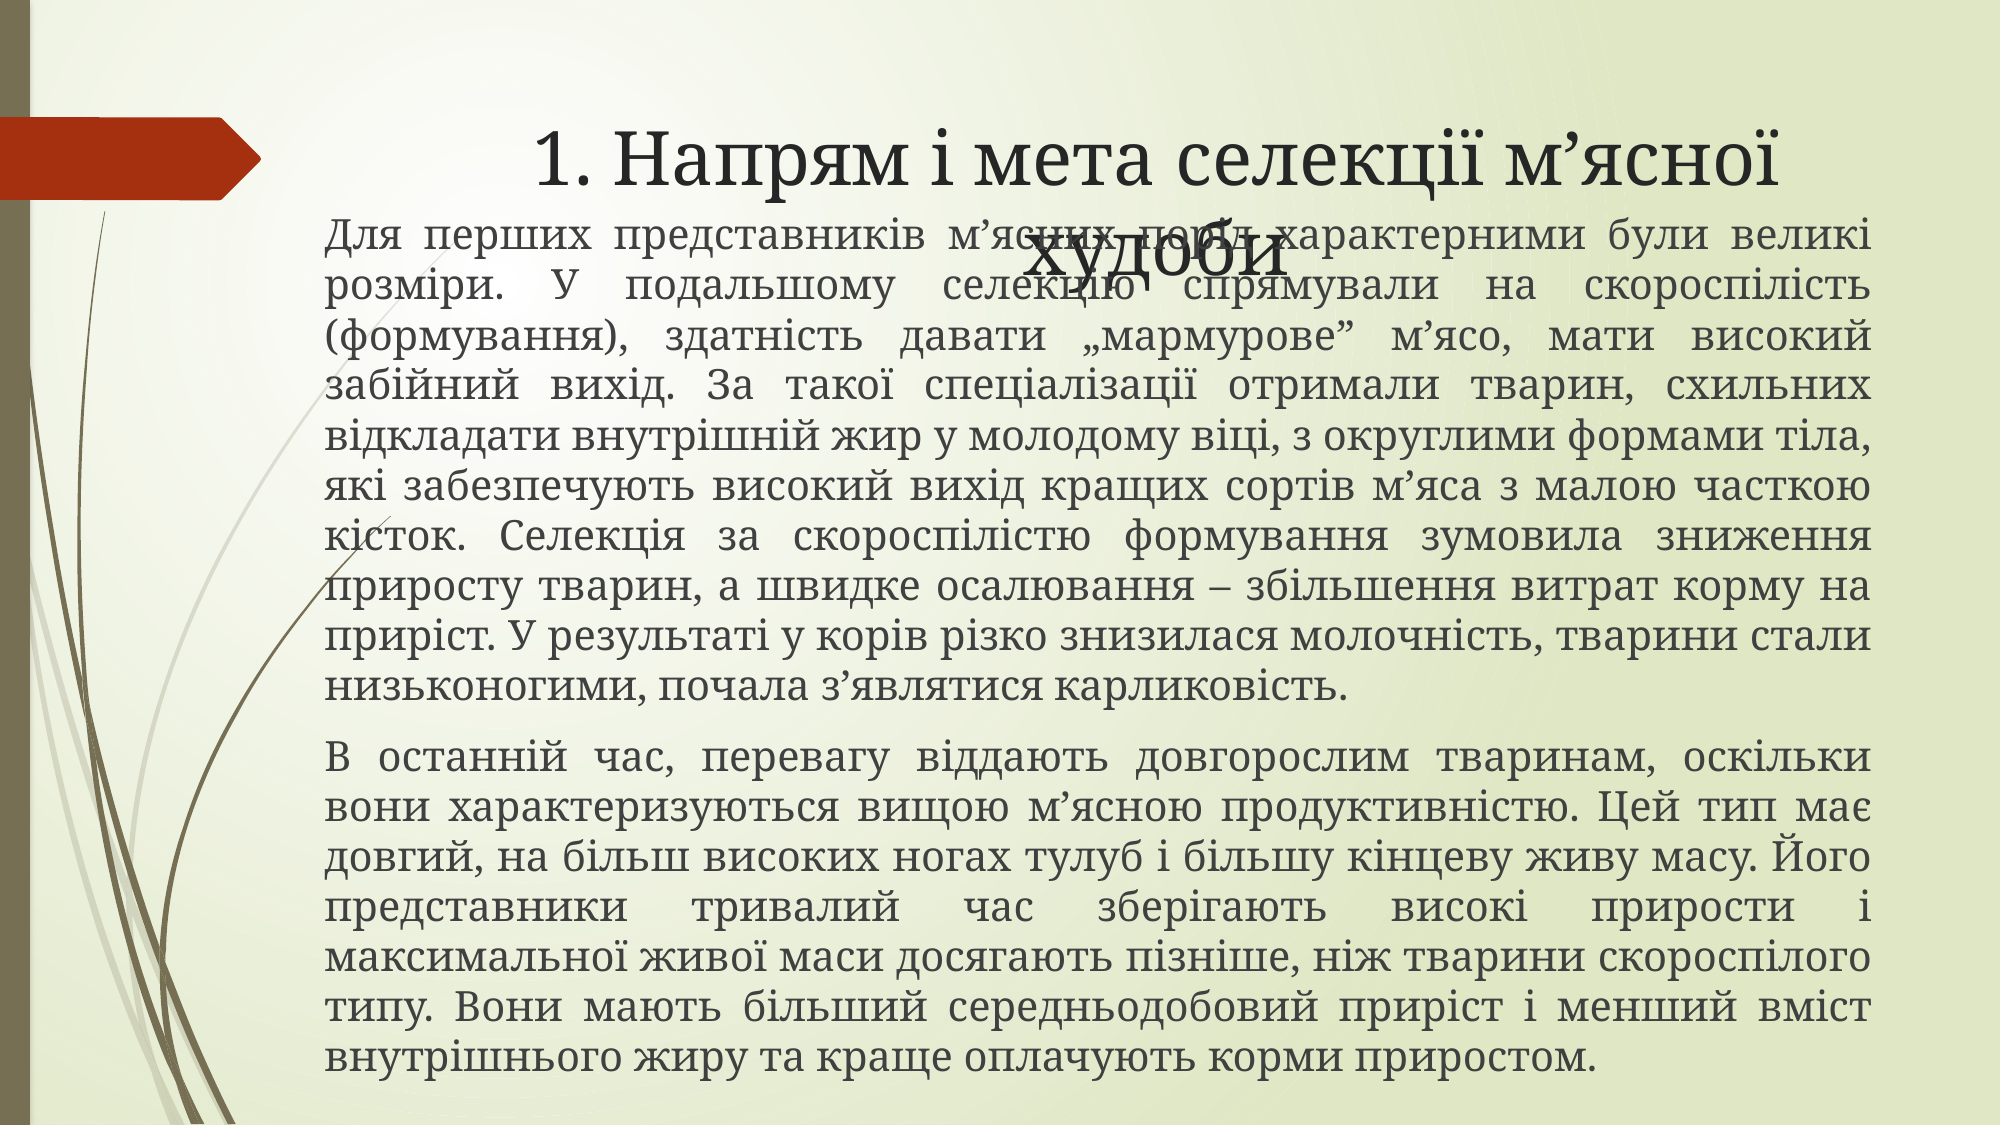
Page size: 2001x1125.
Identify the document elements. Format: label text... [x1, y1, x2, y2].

list Для перших представників м’ясних порід характерними були великі розміри. У подальшому селекцію спрямували на скороспілість (формування), здатність давати „мармурове” м’ясо, мати високий забійний вихід. За такої спеціалізації отримали тварин, схильних відкладати внутрішній жир у молодому віці, з округлими формами тіла, які забезпечують високий вихід кращих сортів м’яса з малою часткою кісток. Селекція за скороспілістю формування зумовила зниження приросту тварин, а швидке осалювання – збільшення витрат корму на приріст. У результаті у корів різко знизилася молочність, тварини стали низьконогими, почала з’являтися карликовість. В останній час, перевагу віддають довгорослим тваринам, оскільки вони характеризуються вищою м’ясною продуктивністю. Цей тип має довгий, на більш високих ногах тулуб і більшу кінцеву живу масу. Його представники тривалий час зберігають високі прирости і максимальної живої маси досягають пізніше, ніж тварини скороспілого типу. Вони мають більший середньодобовий приріст і менший вміст внутрішнього жиру та краще оплачують корми приростом. [309, 222, 1888, 1065]
title 1. Напрям і мета селекції м’ясної худоби [425, 102, 1888, 222]
